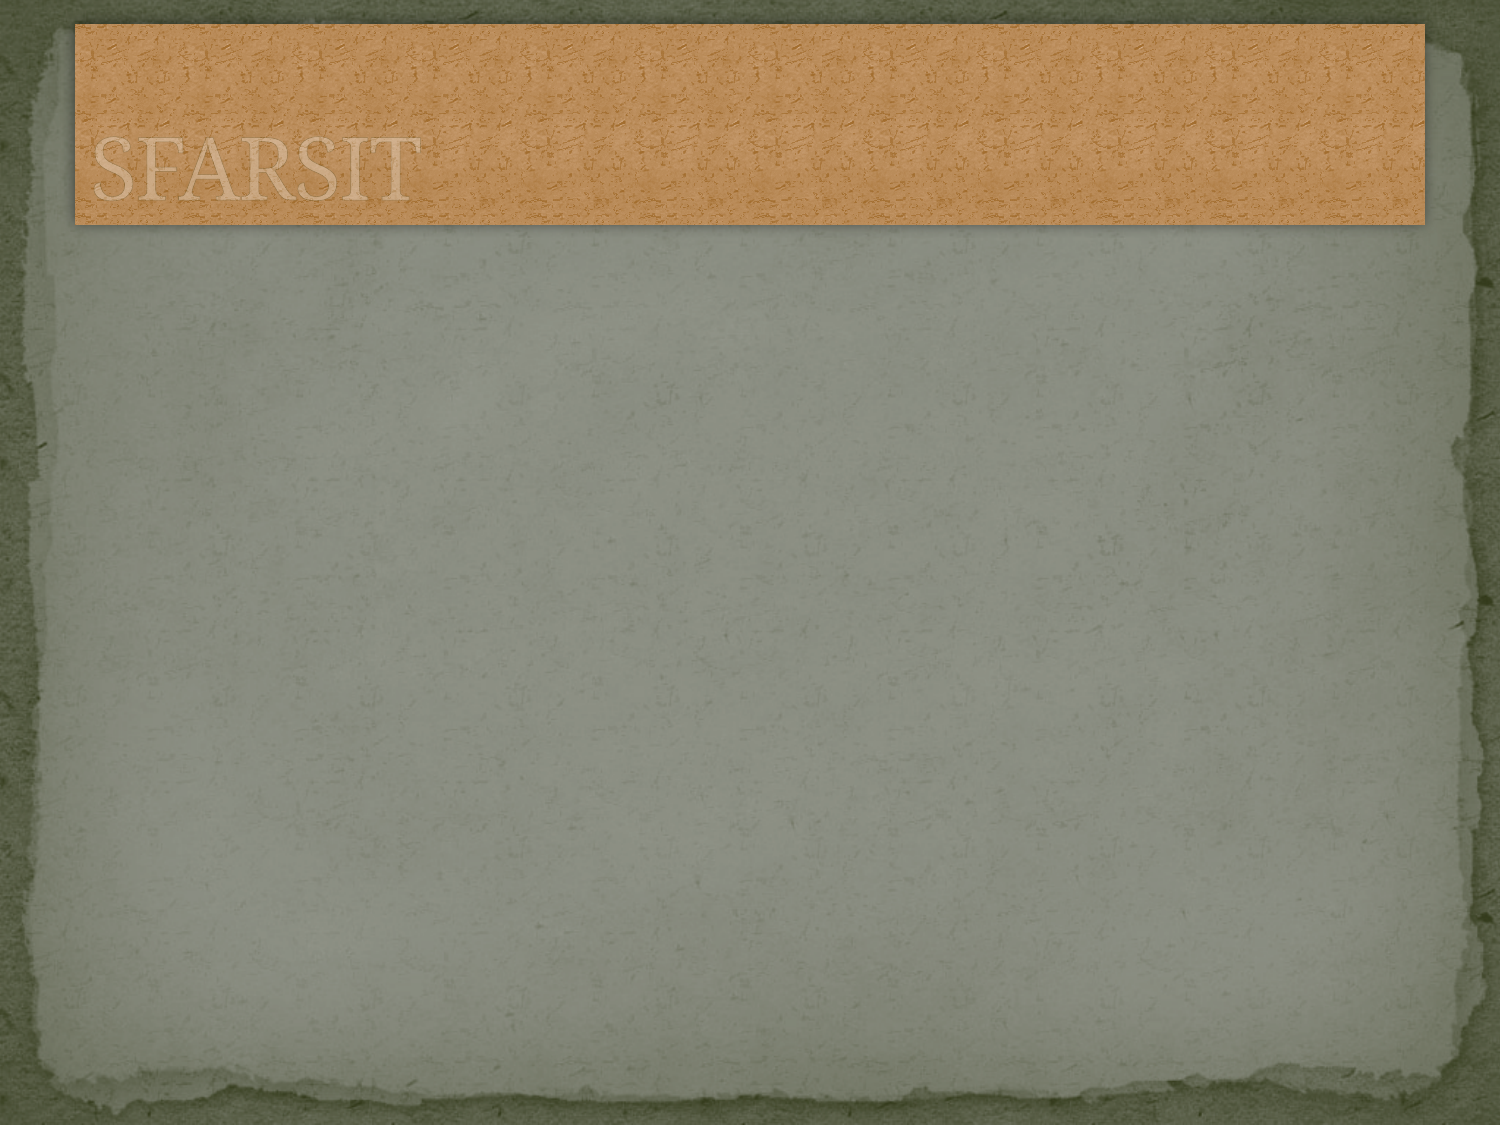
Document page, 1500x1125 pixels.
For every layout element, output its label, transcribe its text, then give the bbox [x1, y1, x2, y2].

title SFARSIT [74, 24, 1425, 225]
